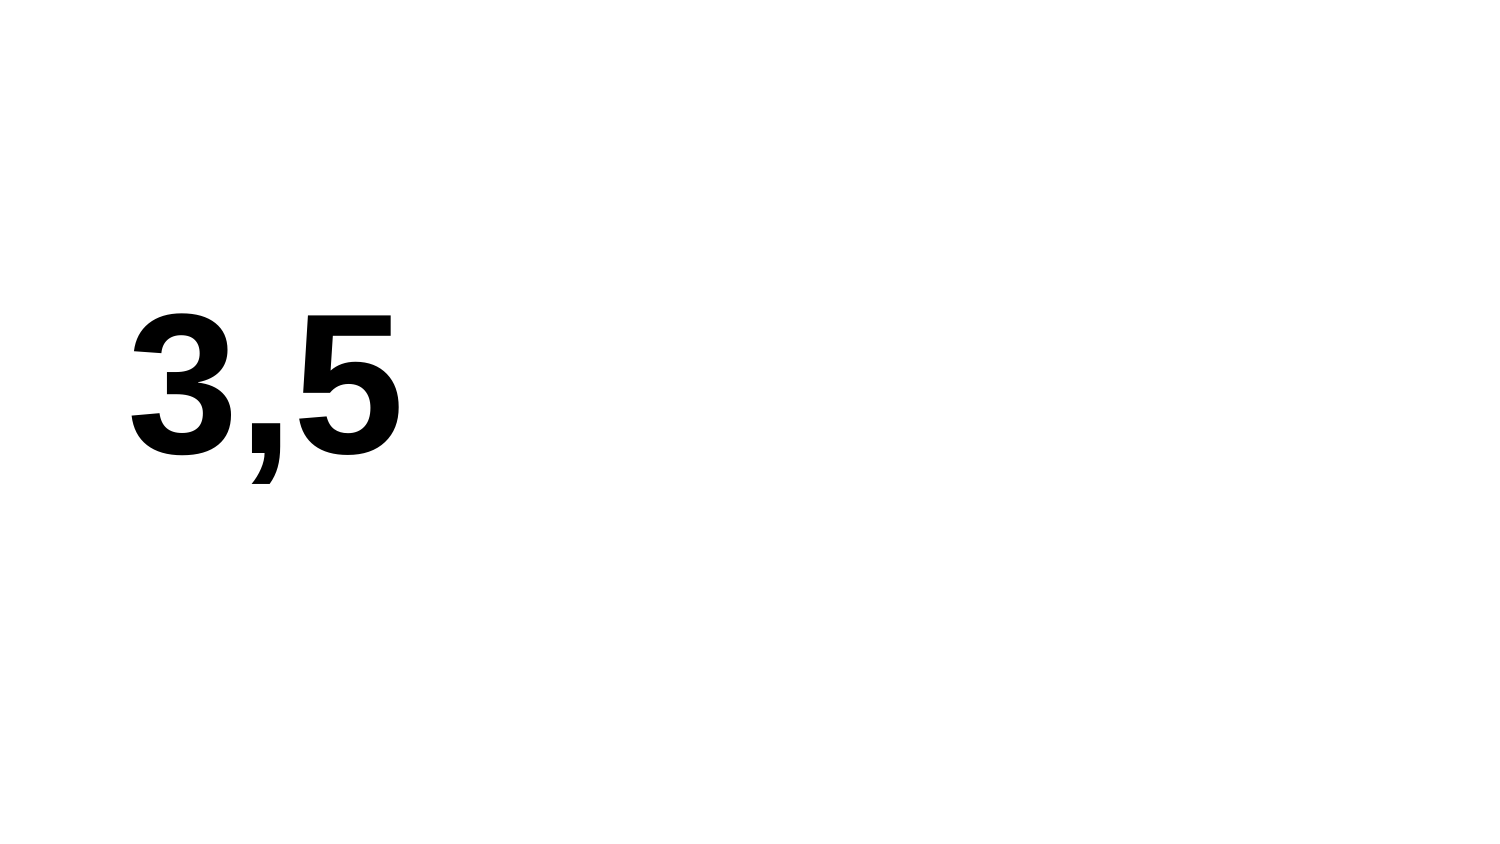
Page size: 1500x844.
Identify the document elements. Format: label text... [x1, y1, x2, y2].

text_box 3,5 [112, 235, 1388, 509]
